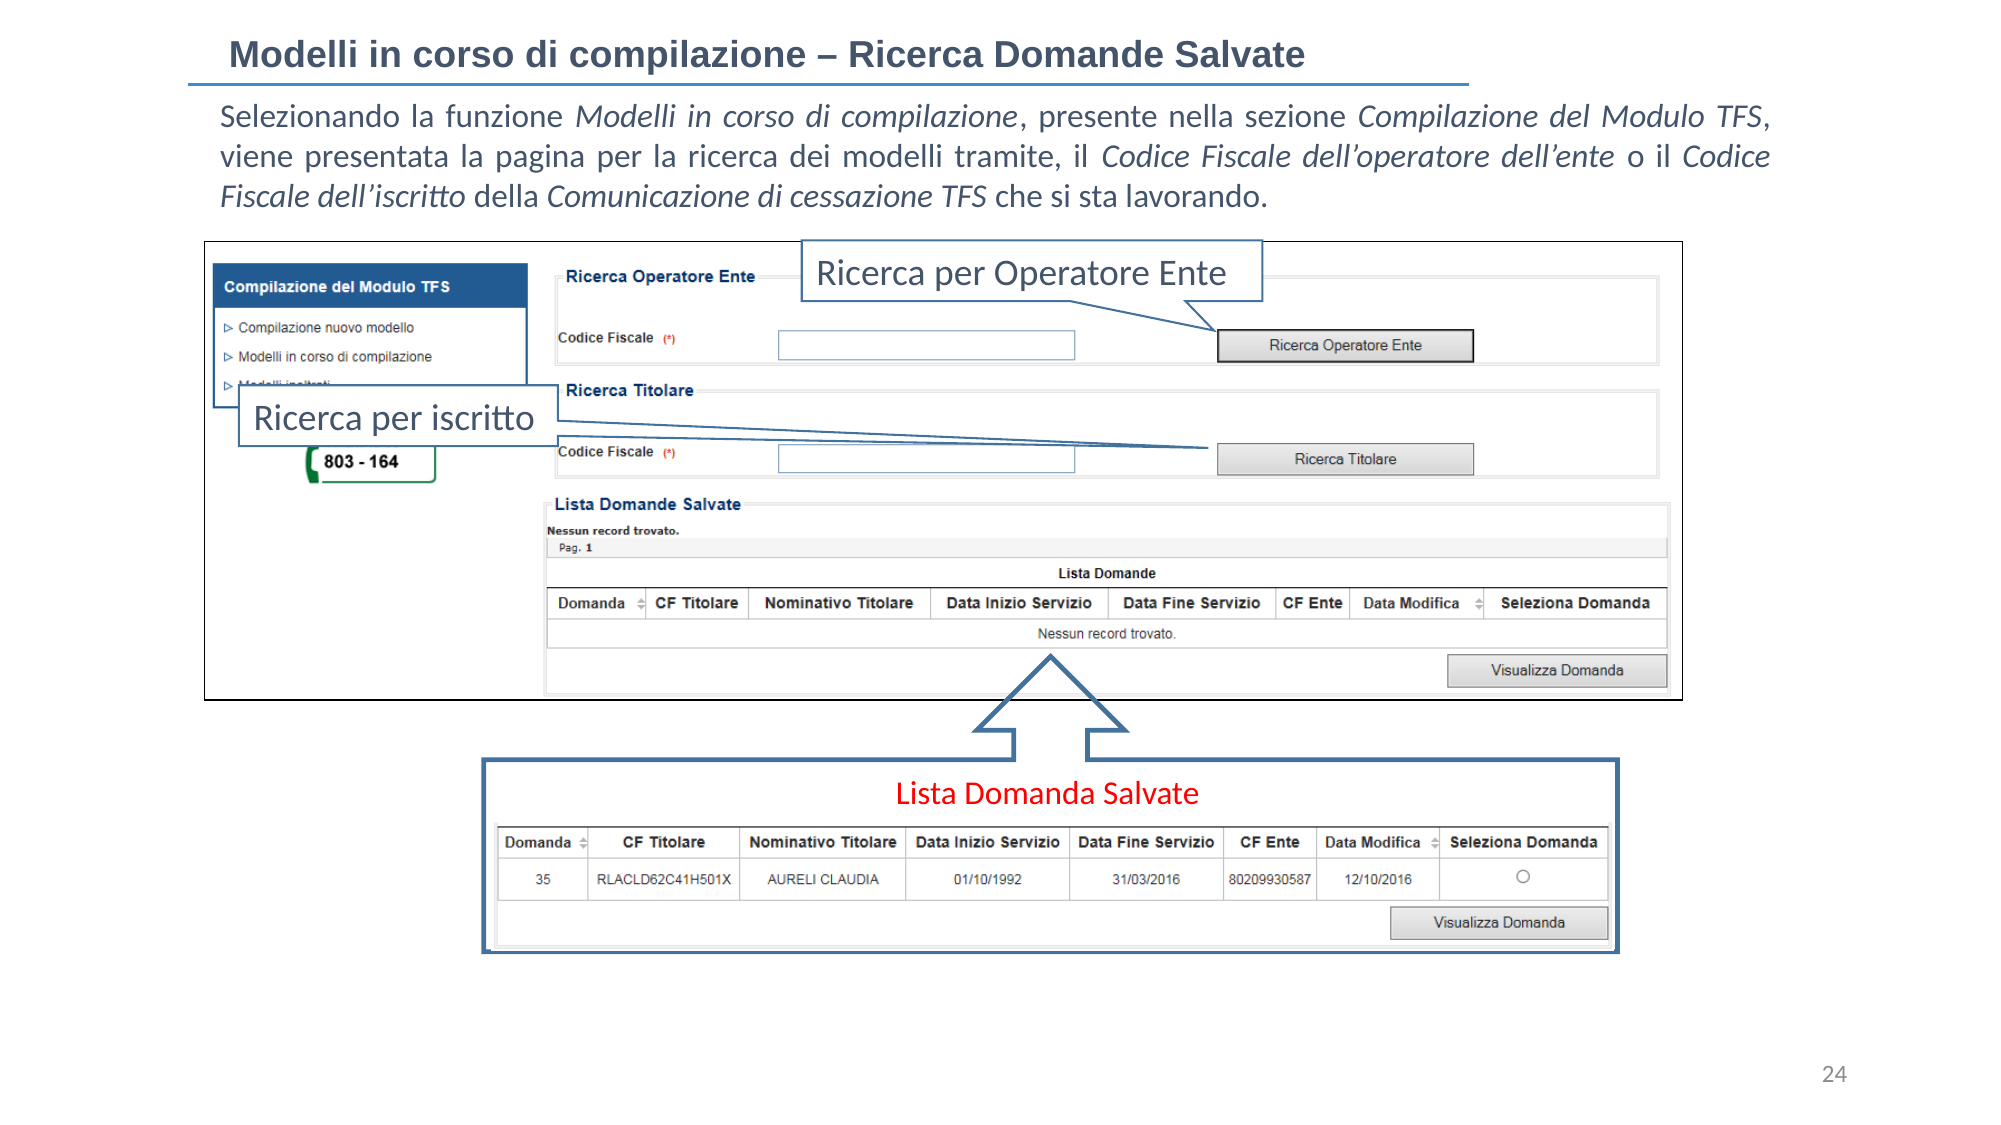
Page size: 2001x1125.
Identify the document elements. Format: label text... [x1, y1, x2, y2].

slide_number 24 [1412, 1042, 1863, 1103]
picture [205, 242, 1682, 700]
text_box Selezionando la funzione Modelli in corso di compilazione, presente nella sezione Compilazione del Modulo TFS, viene presentata la pagina per la ricerca dei modelli tramite, il Codice Fiscale dell’operatore dell’ente o il Codice Fiscale dell’iscritto della Comunicazione di cessazione TFS che si sta lavorando. [205, 87, 1786, 222]
picture [491, 822, 1614, 951]
text_box Modelli in corso di compilazione – Ricerca Domande Salvate [214, 22, 1322, 83]
text_box Lista Domanda Salvate [880, 763, 1224, 819]
text_box [482, 700, 1619, 953]
